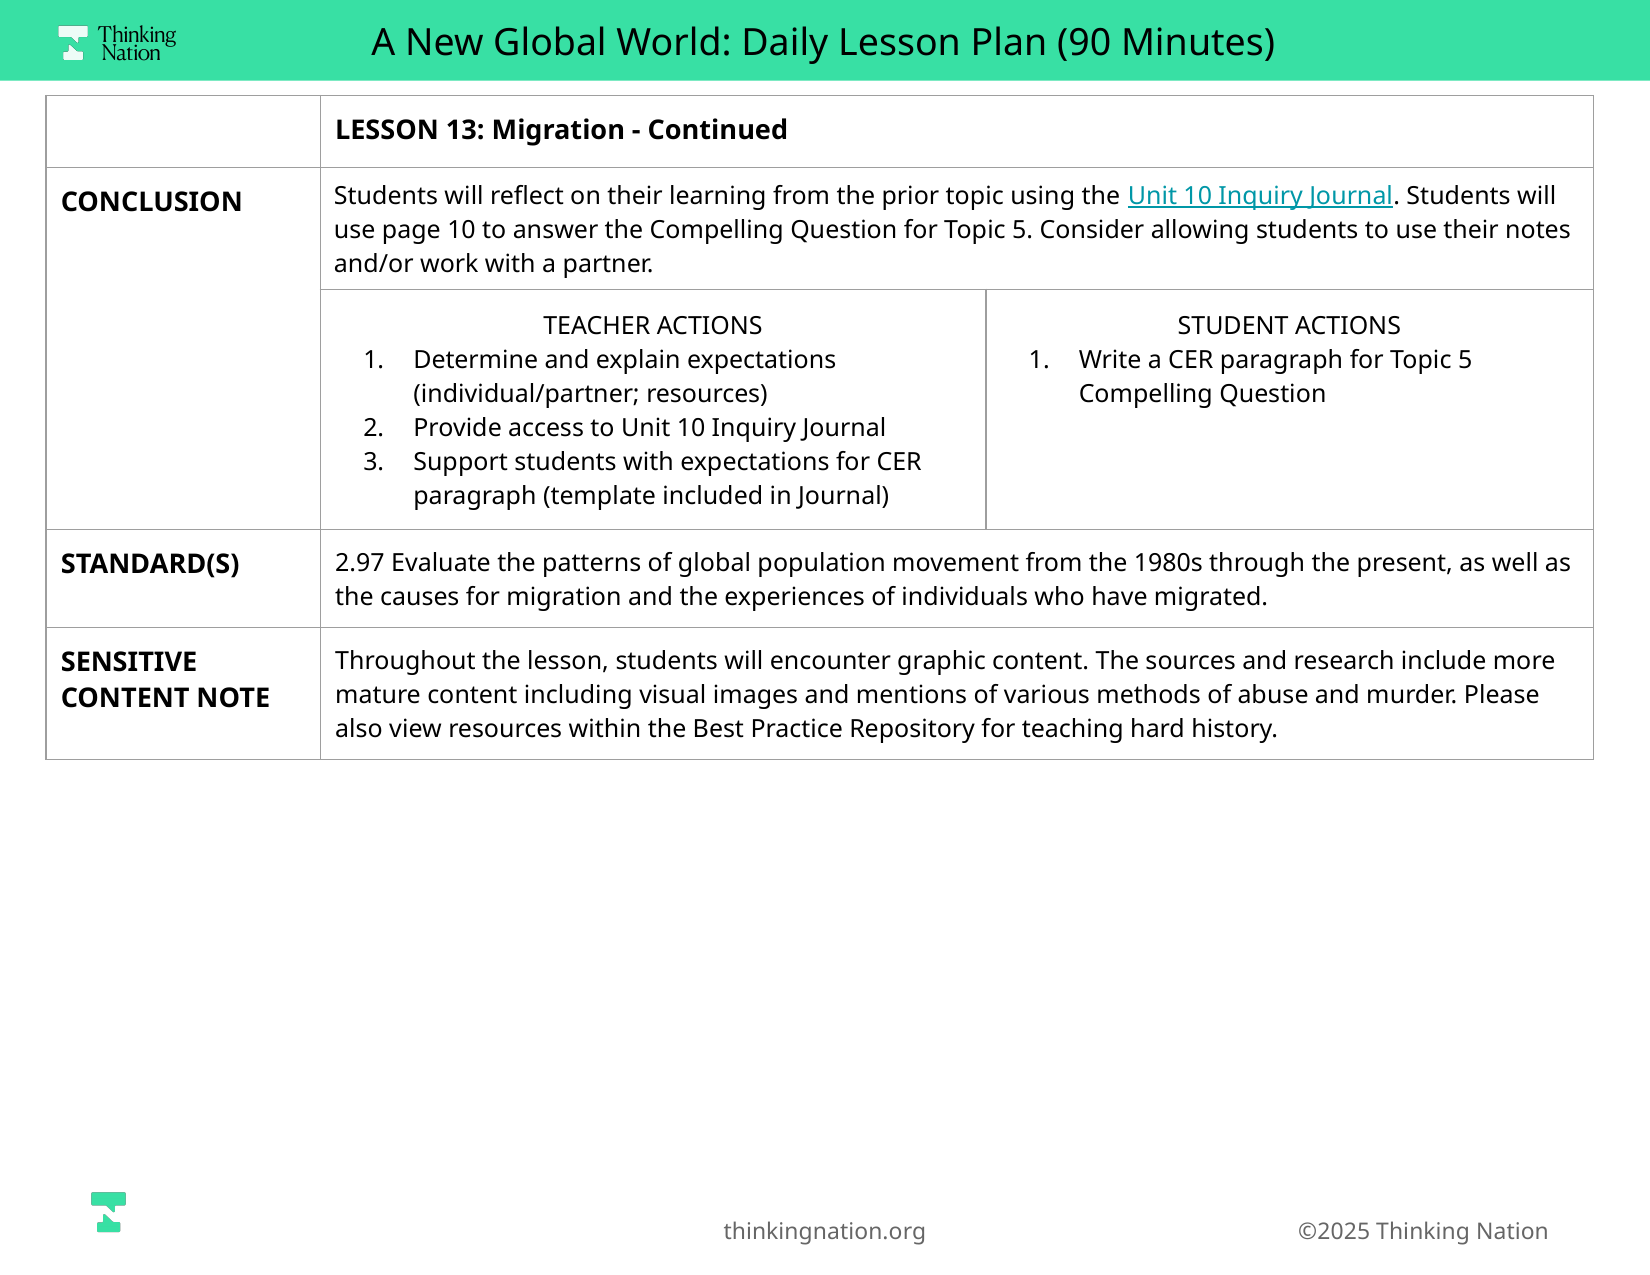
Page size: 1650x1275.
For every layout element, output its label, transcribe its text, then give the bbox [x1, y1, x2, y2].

table_cell 2.97 Evaluate the patterns of global population movement from the 1980s through the present, as well as the causes for migration and the experiences of individuals who have migrated. [321, 530, 1593, 627]
text_box thinkingnation.org [629, 1200, 1021, 1240]
table_cell STUDENT ACTIONS Write a CER paragraph for Topic 5 Compelling Question [987, 290, 1593, 529]
table_cell Students will reflect on their learning from the prior topic using the Unit 10 Inquiry Journal. Students will use page 10 to answer the Compelling Question for Topic 5. Consider allowing students to use their notes and/or work with a partner. [321, 168, 1593, 289]
picture [80, 1184, 136, 1240]
table_cell Throughout the lesson, students will encounter graphic content. The sources and research include more mature content including visual images and mentions of various methods of abuse and murder. Please also view resources within the Best Practice Repository for teaching hard history. [321, 628, 1593, 759]
table_cell TEACHER ACTIONS Determine and explain expectations (individual/partner; resources) Provide access to Unit 10 Inquiry Journal Support students with expectations for CER paragraph (template included in Journal) [321, 290, 985, 529]
table_cell CONCLUSION [47, 168, 320, 529]
text_box A New Global World: Daily Lesson Plan (90 Minutes) [0, 0, 1650, 81]
text_box ©2025 Thinking Nation [1174, 1200, 1566, 1240]
table_header LESSON 13: Migration - Continued [321, 96, 1593, 167]
table_cell SENSITIVE CONTENT NOTE [47, 628, 320, 759]
picture [45, 14, 180, 85]
table_cell STANDARD(S) [47, 530, 320, 627]
table_header [47, 96, 320, 167]
